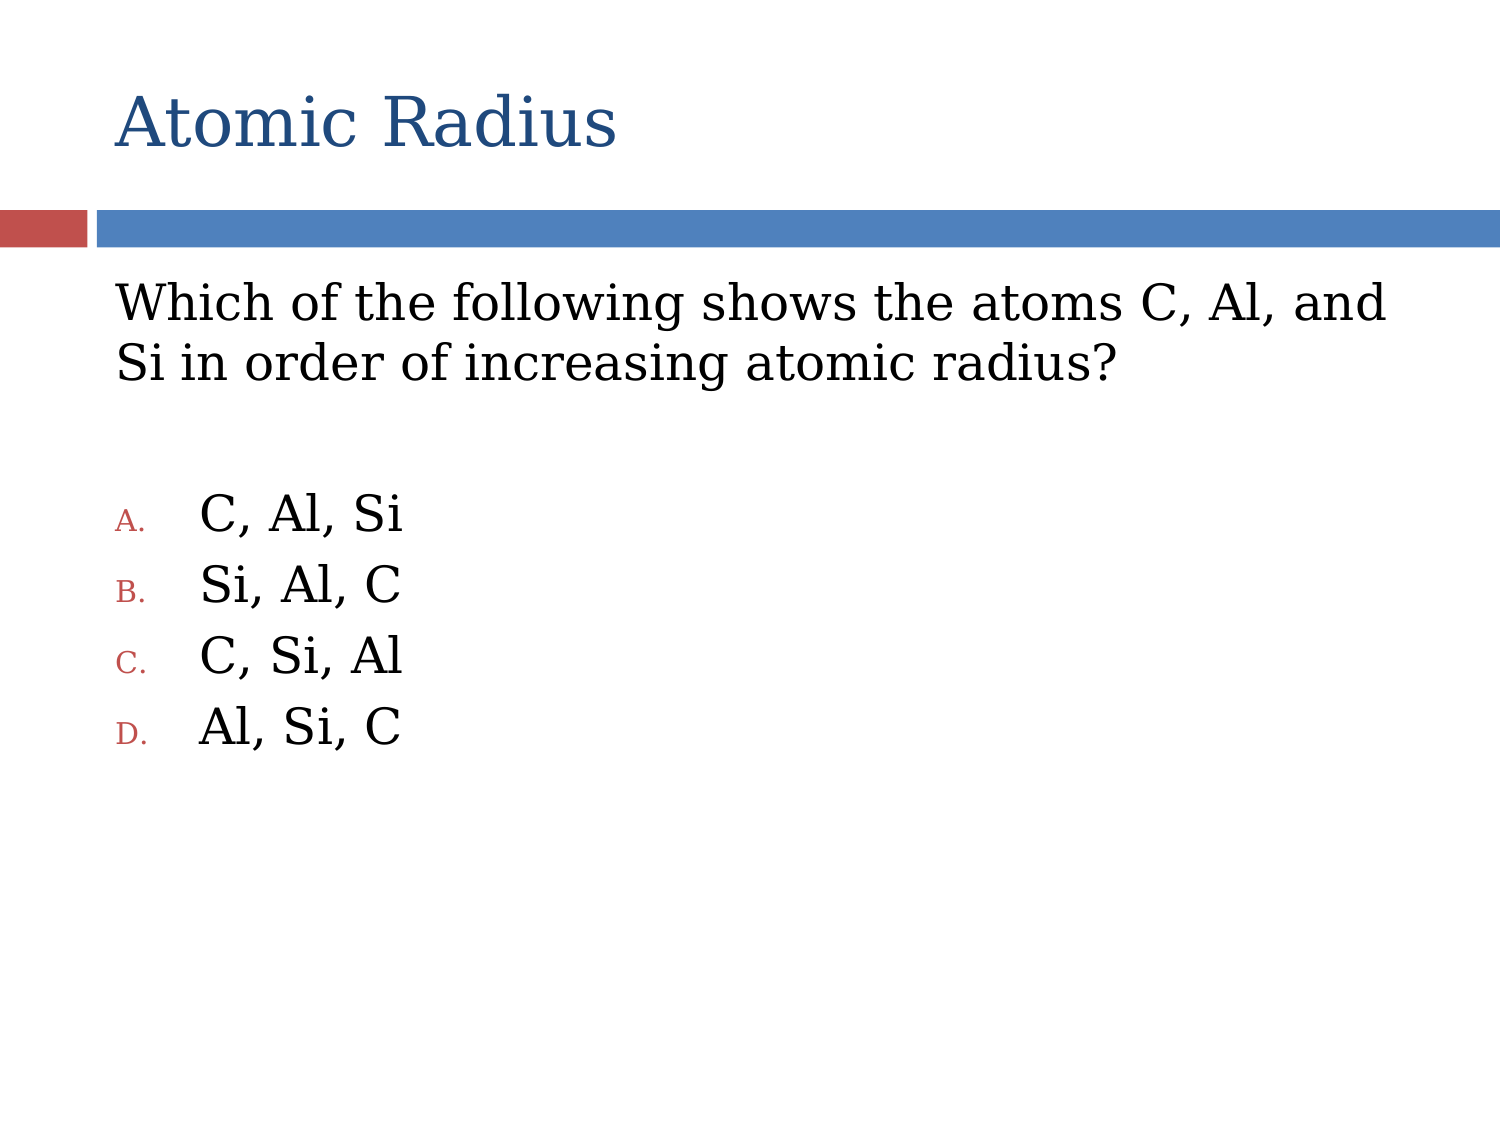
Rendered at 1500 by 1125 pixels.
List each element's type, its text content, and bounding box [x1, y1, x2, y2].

list Which of the following shows the atoms C, Al, and Si in order of increasing atomic radius? C, Al, Si Si, Al, C C, Si, Al Al, Si, C [100, 262, 1438, 1000]
title Atomic Radius [100, 37, 1438, 200]
